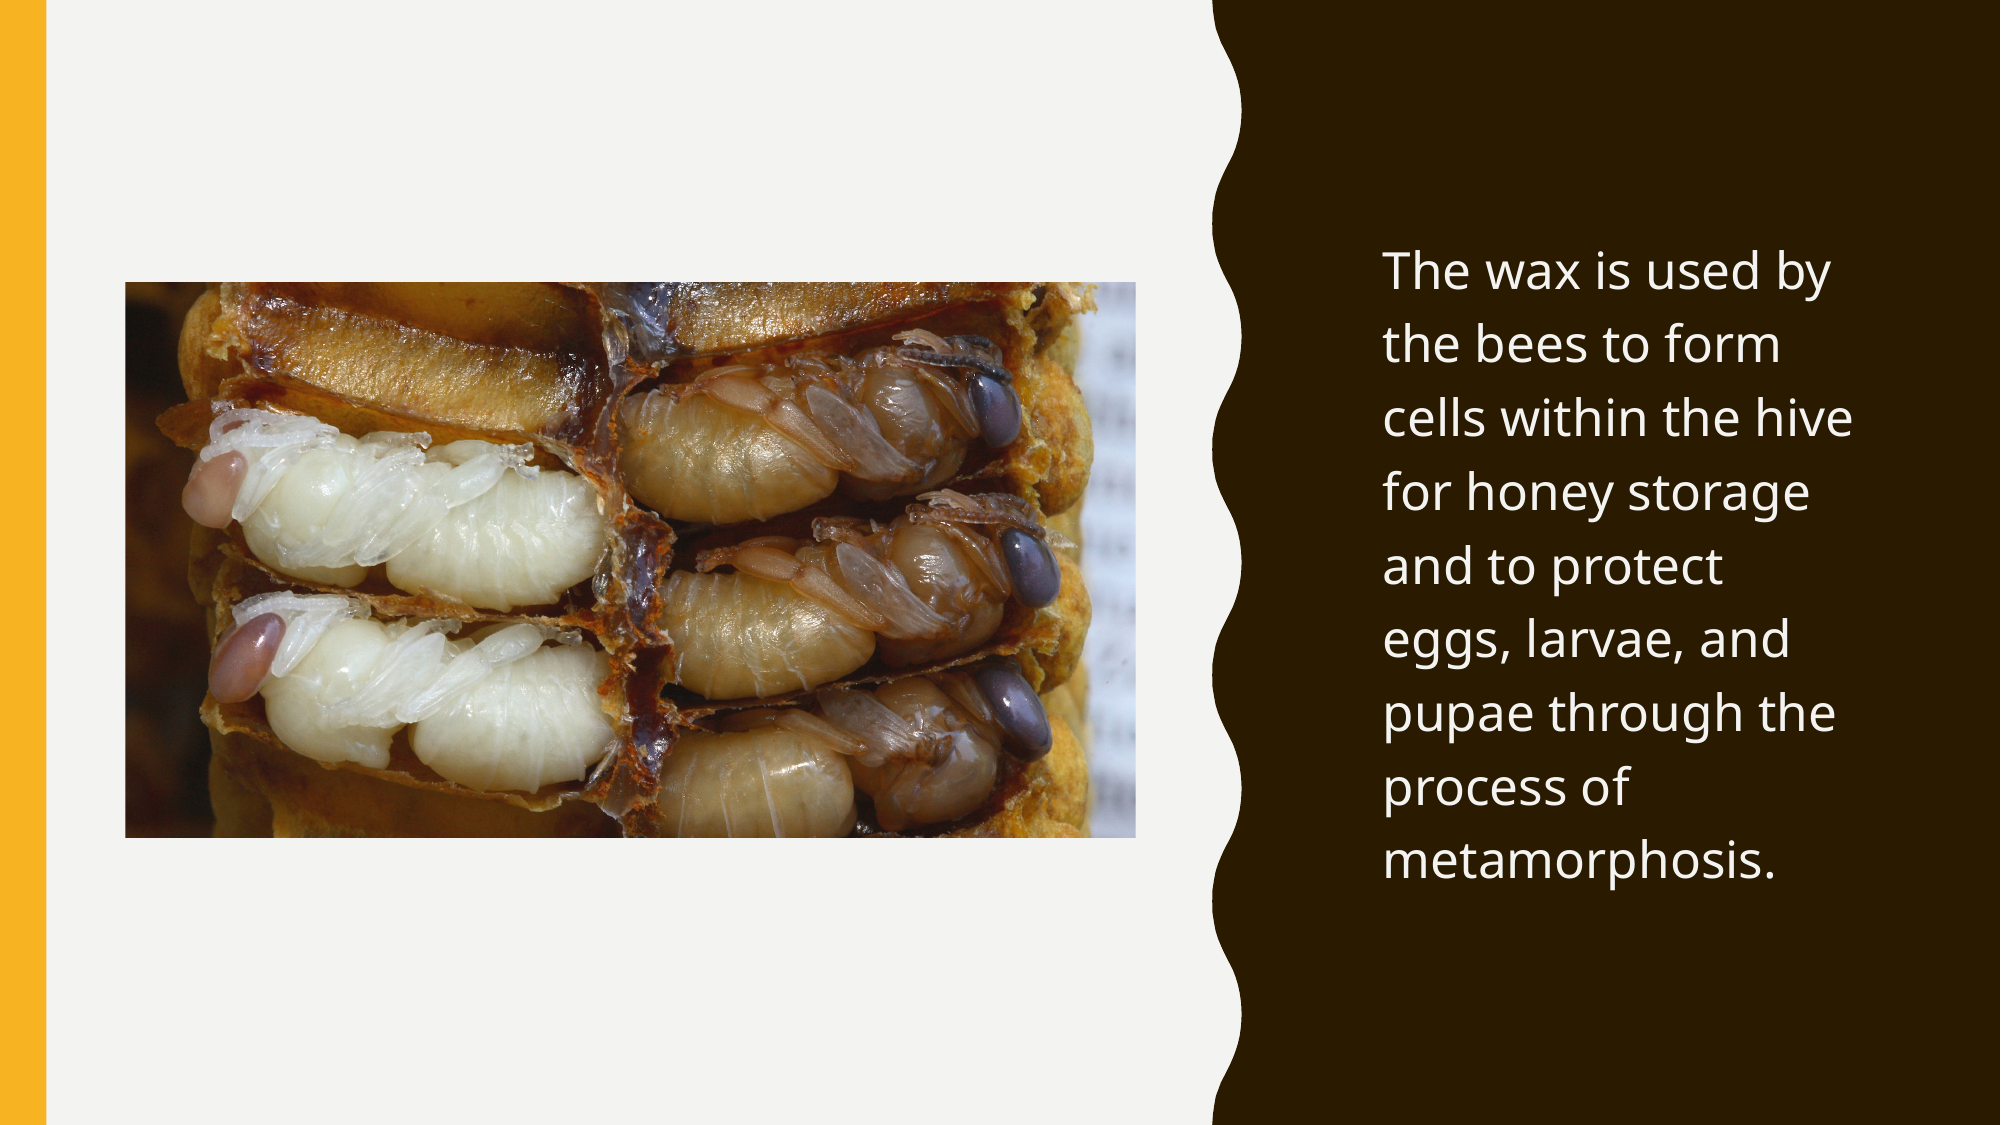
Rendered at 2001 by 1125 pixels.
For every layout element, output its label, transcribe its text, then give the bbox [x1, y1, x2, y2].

picture [125, 282, 1136, 838]
list The wax is used by the bees to form cells within the hive for honey storage and to protect eggs, larvae, and pupae through the process of metamorphosis. [1367, 218, 1875, 902]
